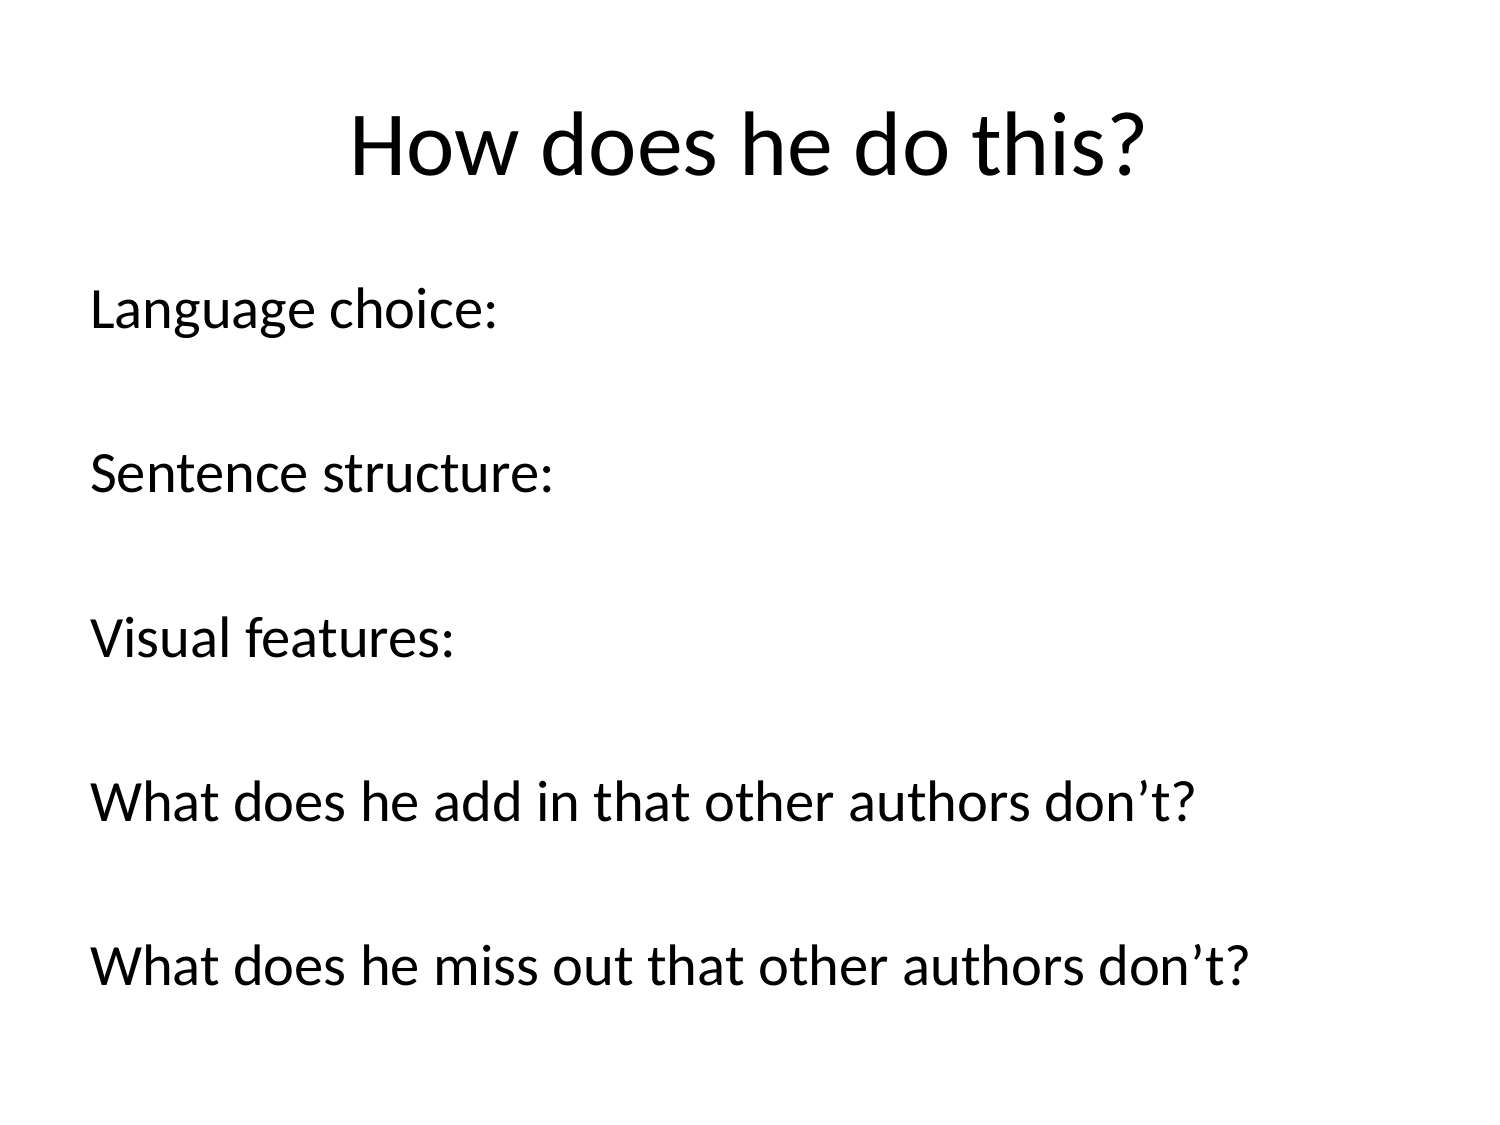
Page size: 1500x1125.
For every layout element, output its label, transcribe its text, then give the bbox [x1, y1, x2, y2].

title How does he do this? [74, 44, 1426, 233]
list Language choice: Sentence structure: Visual features: What does he add in that other authors don’t? What does he miss out that other authors don’t? [74, 262, 1426, 1006]
